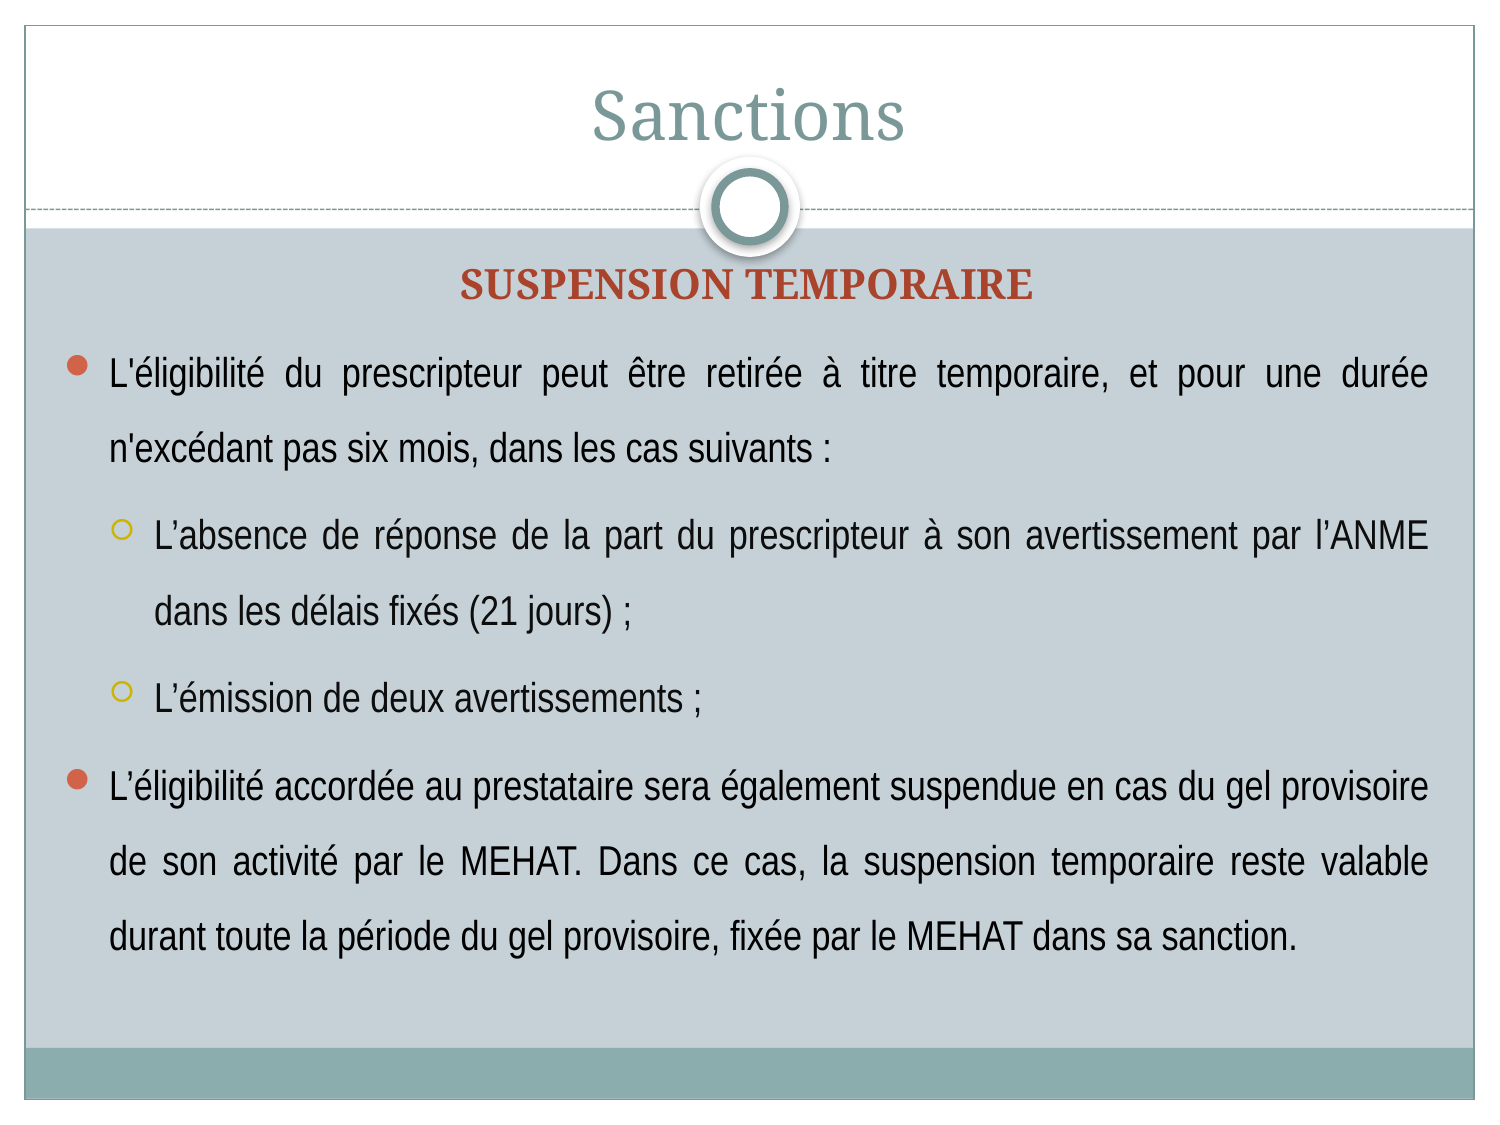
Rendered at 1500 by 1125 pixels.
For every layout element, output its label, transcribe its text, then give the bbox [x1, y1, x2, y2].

list Suspension temporaire L'éligibilité du prescripteur peut être retirée à titre temporaire, et pour une durée n'excédant pas six mois, dans les cas suivants : L’absence de réponse de la part du prescripteur à son avertissement par l’ANME dans les délais fixés (21 jours) ; L’émission de deux avertissements ; L’éligibilité accordée au prestataire sera également suspendue en cas du gel provisoire de son activité par le MEHAT. Dans ce cas, la suspension temporaire reste valable durant toute la période du gel provisoire, fixée par le MEHAT dans sa sanction. [49, 250, 1445, 1001]
title Sanctions [49, 37, 1450, 162]
